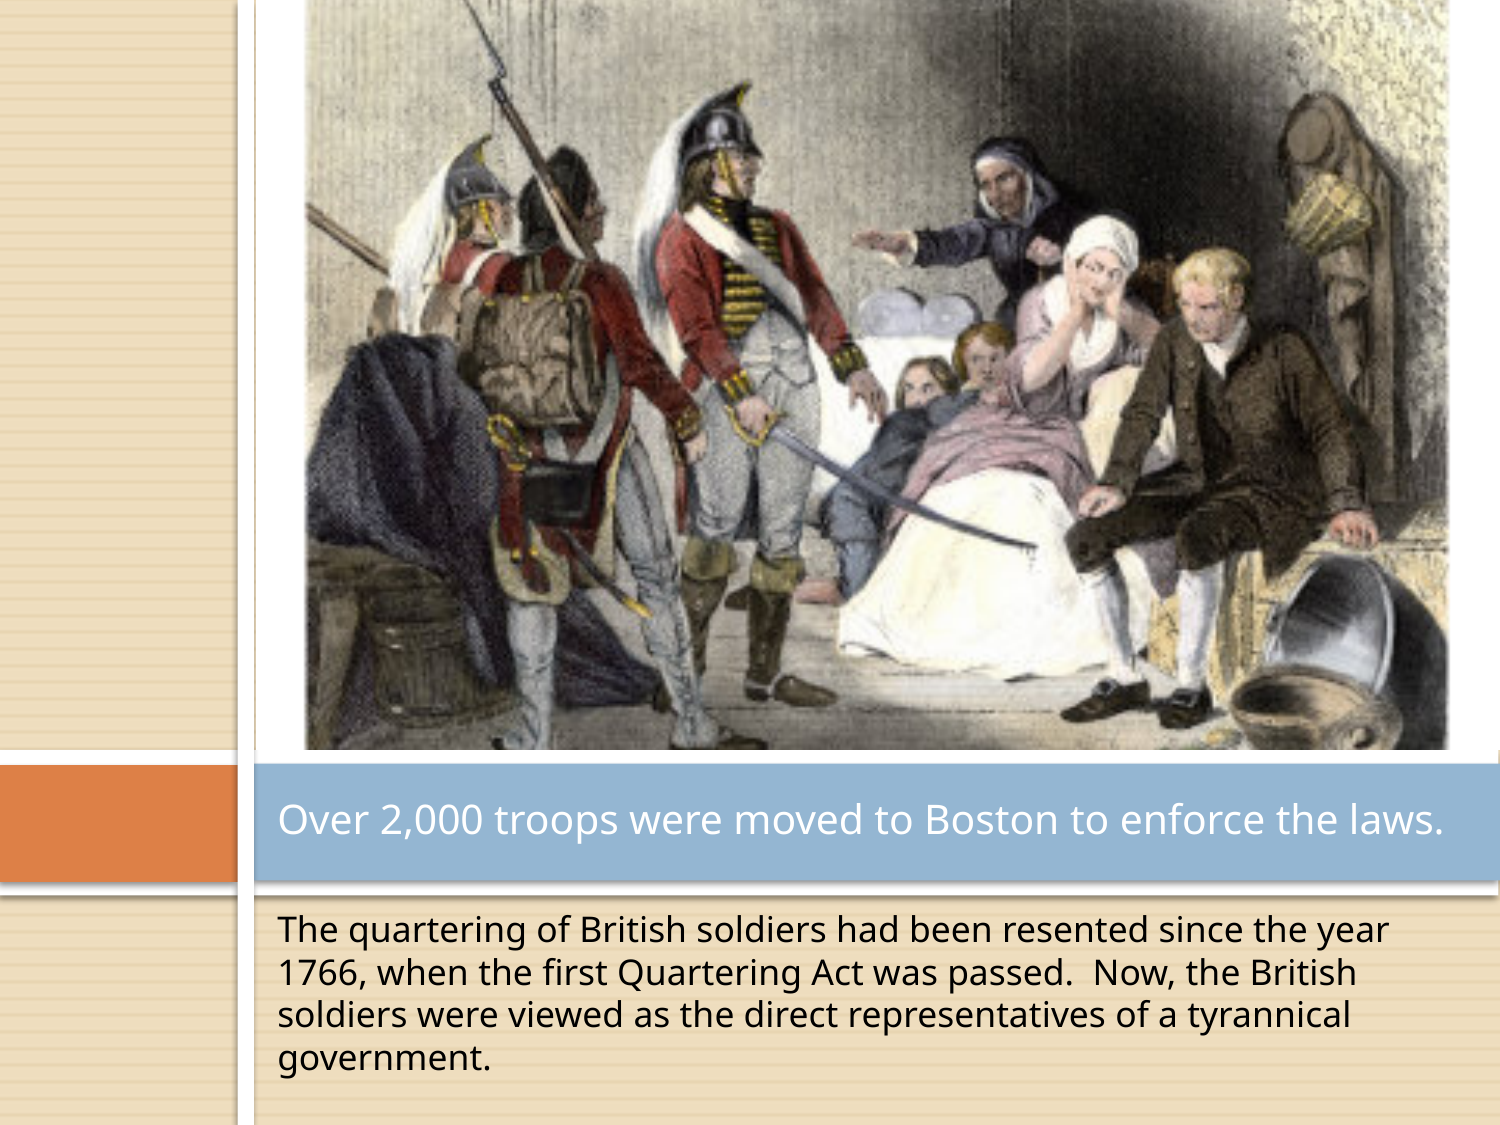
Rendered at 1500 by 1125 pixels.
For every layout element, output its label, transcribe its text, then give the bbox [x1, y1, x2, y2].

title Over 2,000 troops were moved to Boston to enforce the laws. [262, 762, 1463, 875]
picture [255, 0, 1500, 750]
list The quartering of British soldiers had been resented since the year 1766, when the first Quartering Act was passed. Now, the British soldiers were viewed as the direct representatives of a tyrannical government. [262, 900, 1463, 1063]
